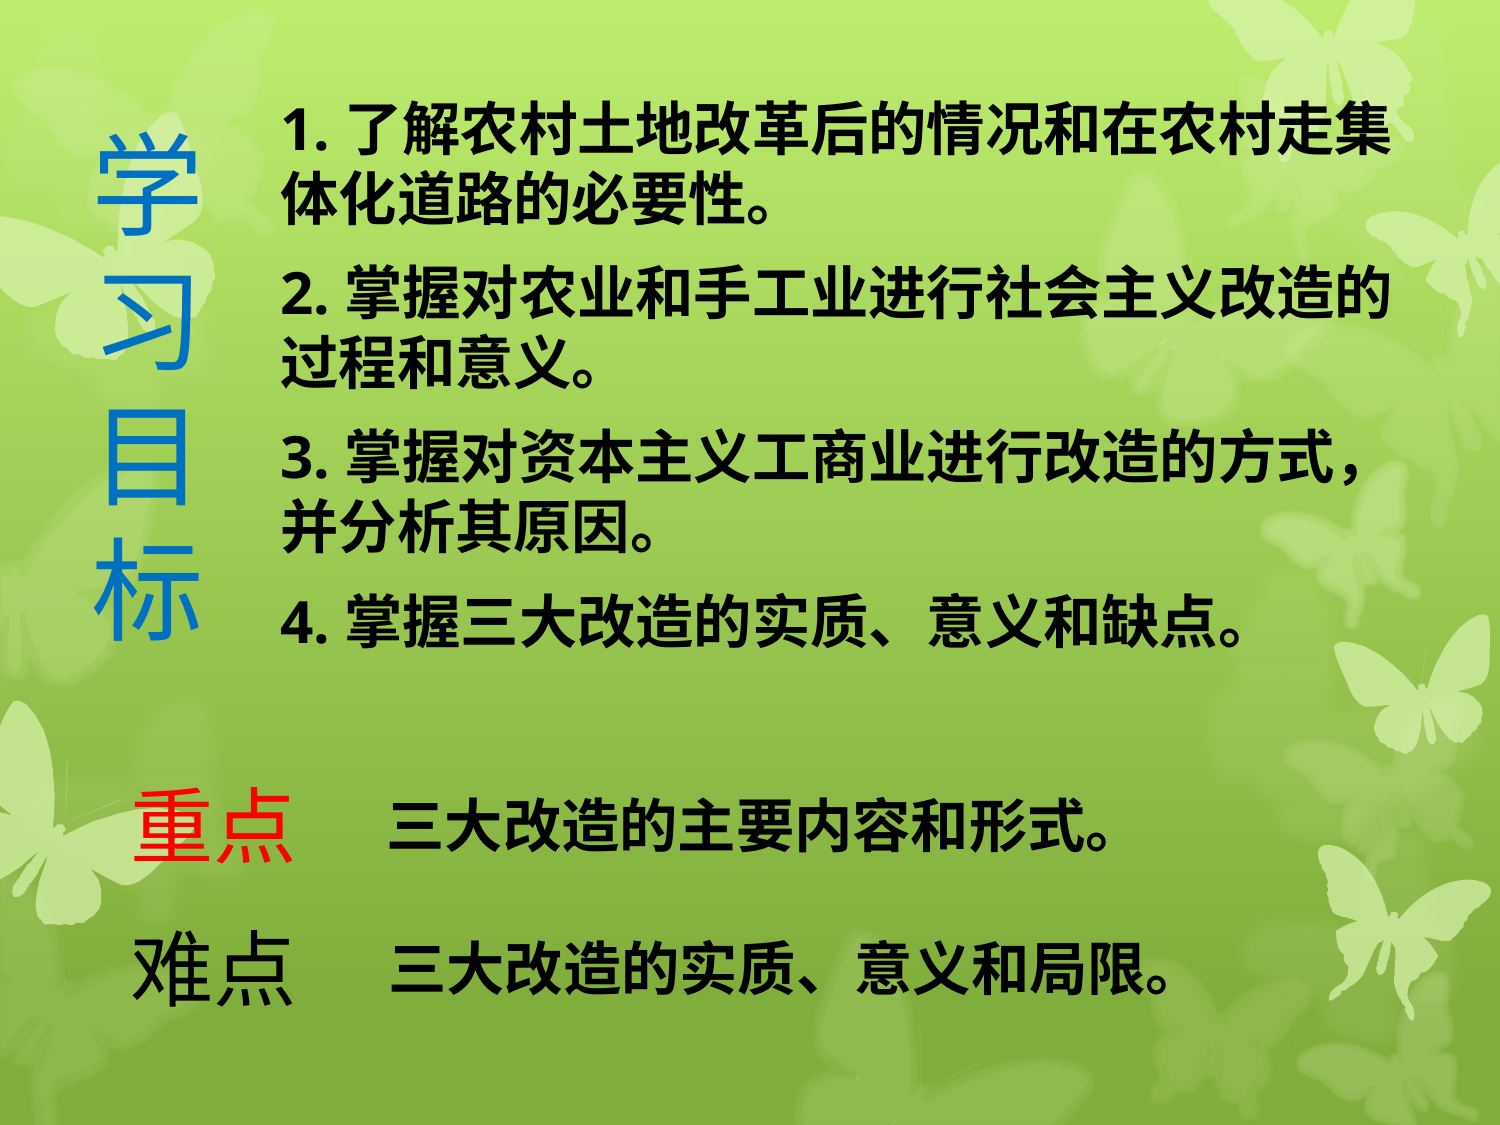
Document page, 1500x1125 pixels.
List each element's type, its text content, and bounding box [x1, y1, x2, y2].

text_box 三大改造的实质、意义和局限。 [373, 925, 1426, 1010]
title 学 习 目 标 [76, 90, 231, 681]
text_box 三大改造的主要内容和形式。 [371, 782, 1424, 867]
list 1.了解农村土地改革后的情况和在农村走集体化道路的必要性。 2.掌握对农业和手工业进行社会主义改造的过程和意义。 3.掌握对资本主义工商业进行改造的方式，并分析其原因。 4.掌握三大改造的实质、意义和缺点。 [265, 54, 1412, 693]
text_box 难点 [115, 910, 341, 1025]
text_box 重点 [115, 766, 341, 882]
